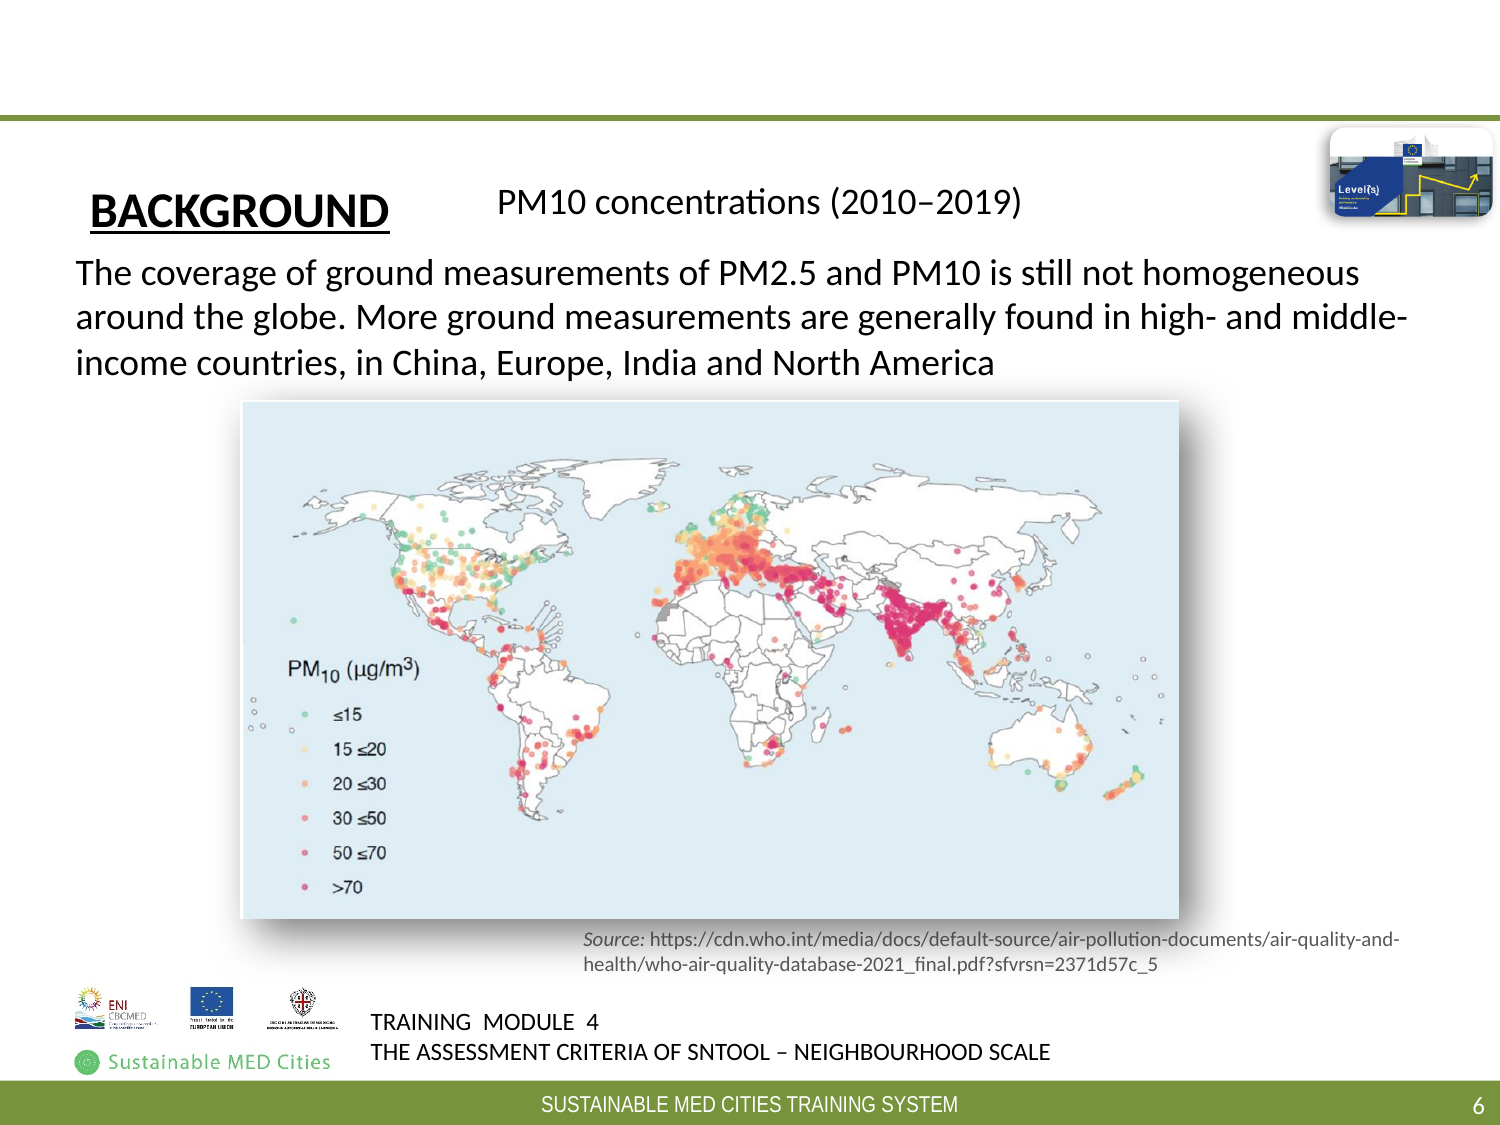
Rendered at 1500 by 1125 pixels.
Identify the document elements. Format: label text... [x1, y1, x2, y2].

picture [62, 978, 356, 1080]
picture [240, 399, 1179, 920]
slide_number 6 [1399, 1074, 1500, 1125]
text_box Source: https://cdn.who.int/media/docs/default-source/air-pollution-documents/air-quality-and-health/who-air-quality-database-2021_final.pdf?sfvrsn=2371d57c_5 [568, 918, 1450, 984]
text_box PM10 concentrations (2010–2019) [482, 169, 1038, 230]
text_box BACKGROUND [74, 169, 1425, 240]
text_box The coverage of ground measurements of PM2.5 and PM10 is still not homogeneous around the globe. More ground measurements are generally found in high- and middle-income countries, in China, Europe, India and North America [60, 240, 1444, 390]
picture [1329, 127, 1493, 217]
